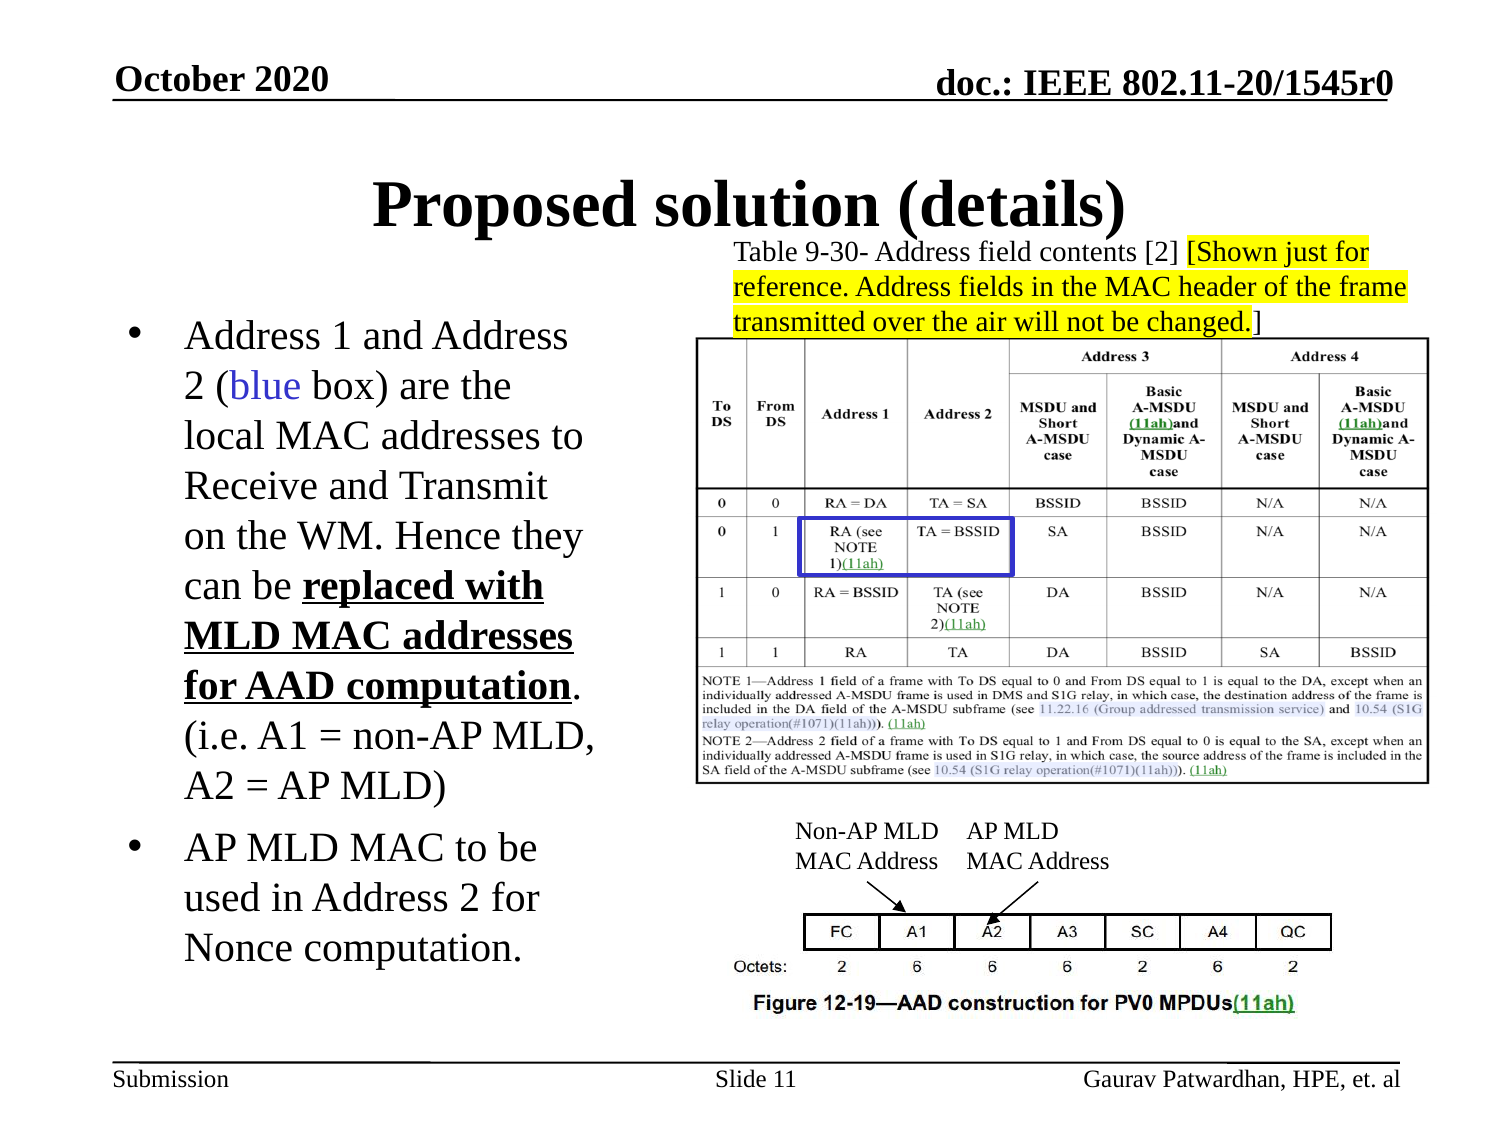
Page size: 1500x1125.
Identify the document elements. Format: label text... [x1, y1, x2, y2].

slide_number Slide 11 [712, 1061, 800, 1123]
picture [712, 904, 1362, 1044]
footer Gaurav Patwardhan, HPE, et. al [878, 1061, 1402, 1093]
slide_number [114, 54, 423, 100]
text_box Non-AP MLD MAC Address [780, 807, 951, 882]
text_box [866, 882, 907, 913]
text_box Table 9-30- Address field contents [2] [Shown just for reference. Address fields in the MAC header of the frame transmitted over the air will not be changed.] [718, 224, 1425, 329]
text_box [986, 882, 1039, 926]
text_box AP MLD MAC Address [951, 807, 1125, 882]
title Proposed solution (details) [112, 112, 1388, 288]
list Address 1 and Address 2 (blue box) are the local MAC addresses to Receive and Transmit on the WM. Hence they can be replaced with MLD MAC addresses for AAD computation. (i.e. A1 = non-AP MLD, A2 = AP MLD) AP MLD MAC to be used in Address 2 for Nonce computation. [112, 299, 614, 988]
picture [687, 331, 1437, 788]
